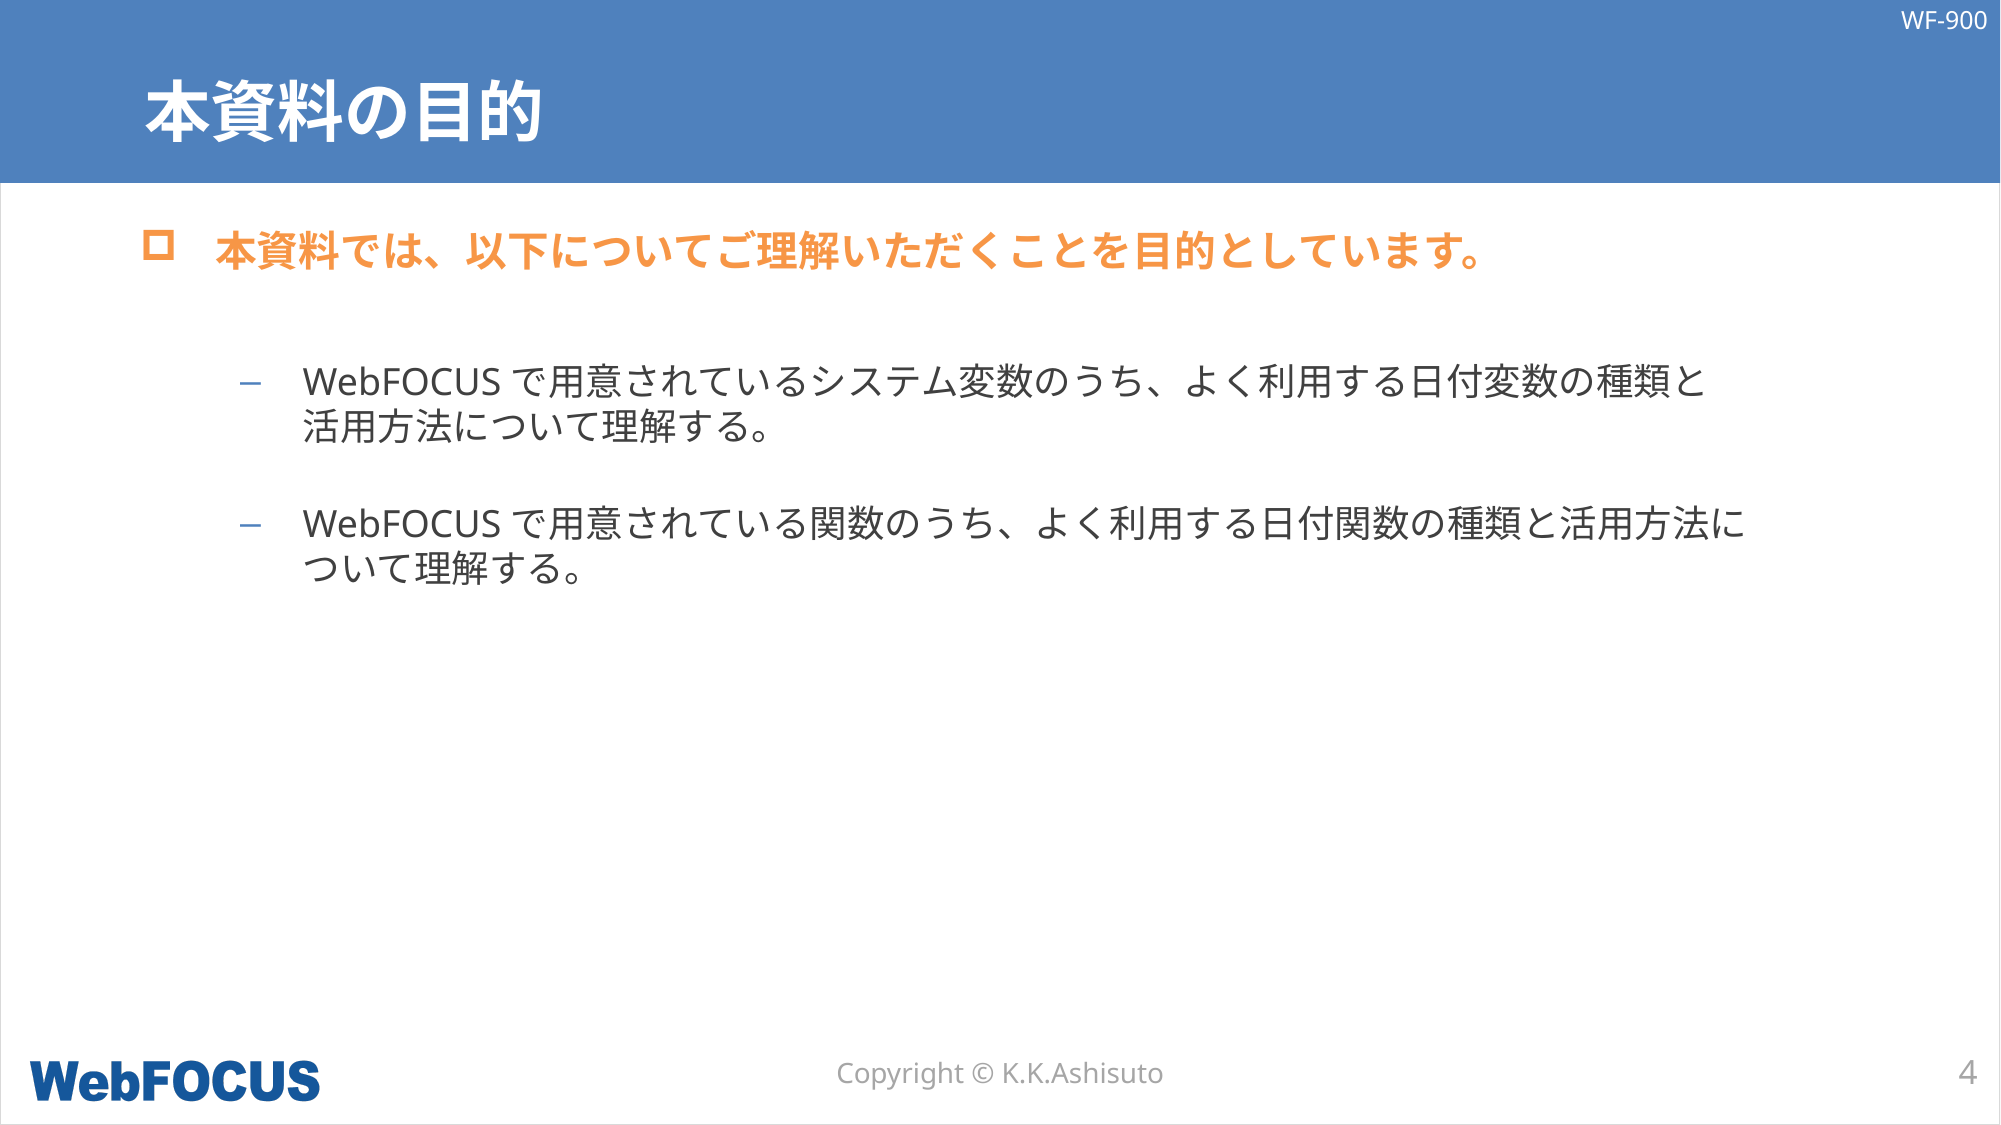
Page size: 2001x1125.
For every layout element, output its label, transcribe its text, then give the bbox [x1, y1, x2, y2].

title 本資料の目的 [129, 50, 1924, 169]
picture [25, 1050, 323, 1111]
list 本資料では、以下についてご理解いただくことを目的としています。 WebFOCUSで用意されているシステム変数のうち、よく利用する日付変数の種類と 活用方法について理解する。 WebFOCUSで用意されている関数のうち、よく利用する日付関数の種類と活用方法に ついて理解する。 [125, 217, 1926, 1020]
